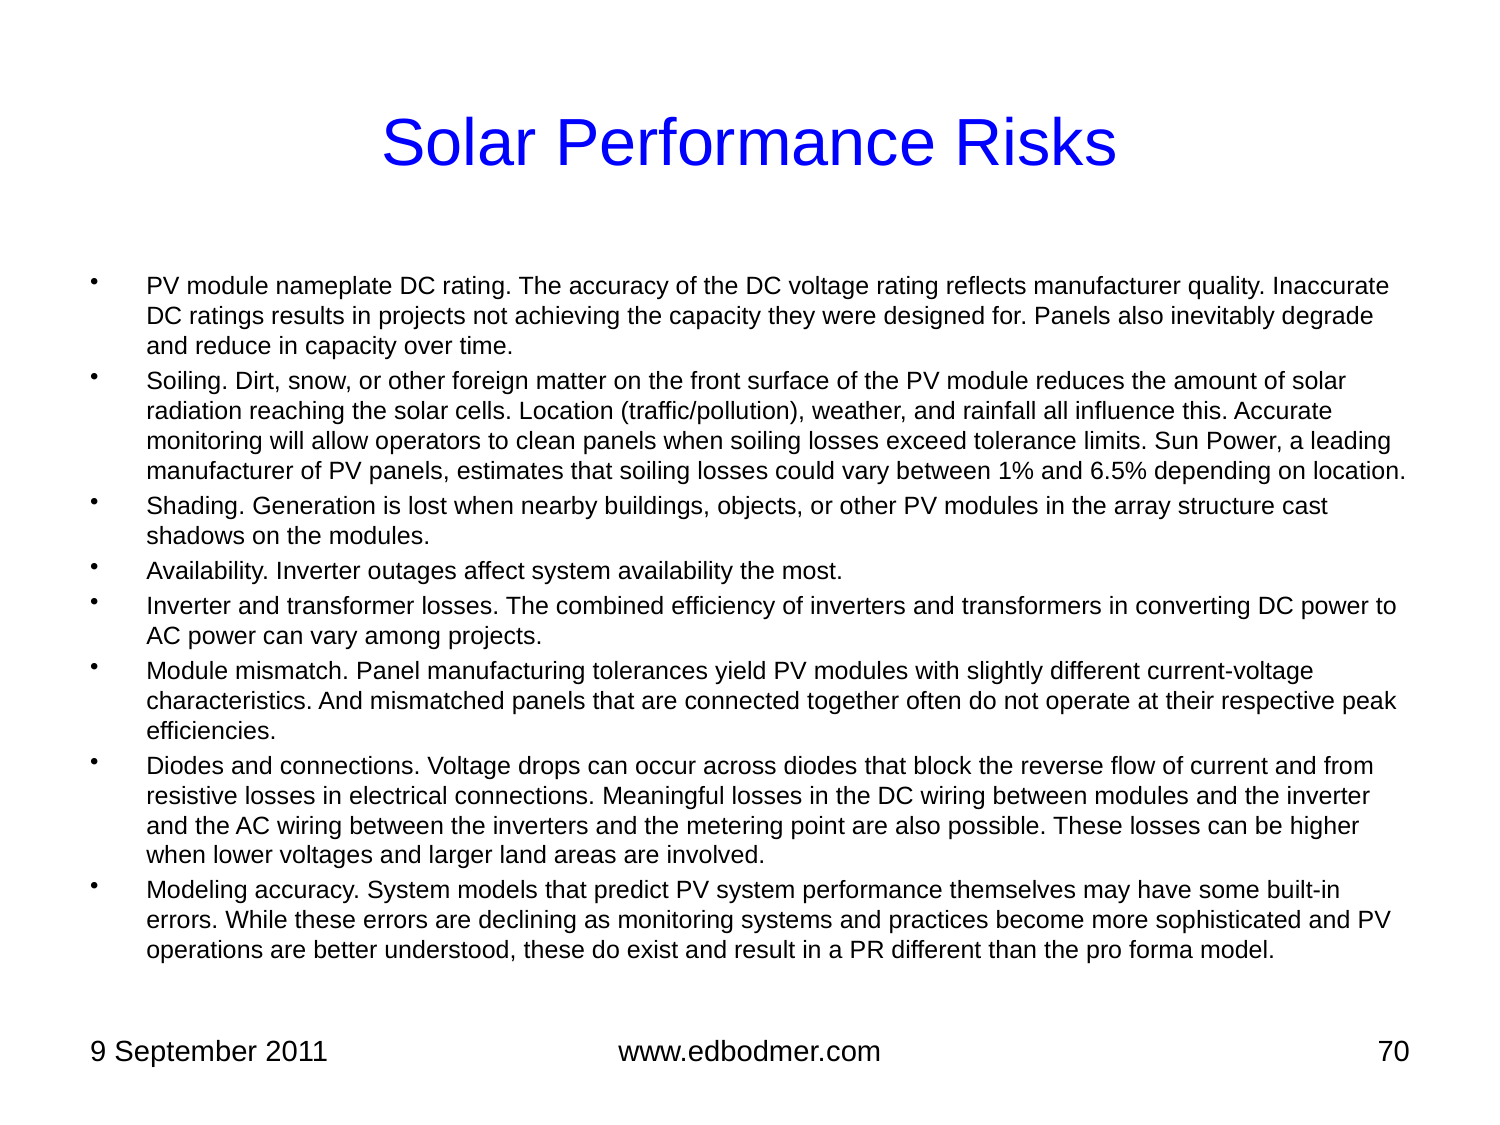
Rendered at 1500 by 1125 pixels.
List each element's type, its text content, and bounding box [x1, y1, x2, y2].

slide_number 70 [1074, 1024, 1426, 1103]
footer www.edbodmer.com [512, 1024, 988, 1103]
list PV module nameplate DC rating. The accuracy of the DC voltage rating reflects manufacturer quality. Inaccurate DC ratings results in projects not achieving the capacity they were designed for. Panels also inevitably degrade and reduce in capacity over time. Soiling. Dirt, snow, or other foreign matter on the front surface of the PV module reduces the amount of solar radiation reaching the solar cells. Location (traffic/pollution), weather, and rainfall all influence this. Accurate monitoring will allow operators to clean panels when soiling losses exceed tolerance limits. Sun Power, a leading manufacturer of PV panels, estimates that soiling losses could vary between 1% and 6.5% depending on location. Shading. Generation is lost when nearby buildings, objects, or other PV modules in the array structure cast shadows on the modules. Availability. Inverter outages affect system availability the most. Inverter and transformer losses. The combined efficiency of inverters and transformers in converting DC power to AC power can vary among projects. Module mismatch. Panel manufacturing tolerances yield PV modules with slightly different current-voltage characteristics. And mismatched panels that are connected together often do not operate at their respective peak efficiencies. Diodes and connections. Voltage drops can occur across diodes that block the reverse flow of current and from resistive losses in electrical connections. Meaningful losses in the DC wiring between modules and the inverter and the AC wiring between the inverters and the metering point are also possible. These losses can be higher when lower voltages and larger land areas are involved. Modeling accuracy. System models that predict PV system performance themselves may have some built-in errors. While these errors are declining as monitoring systems and practices become more sophisticated and PV operations are better understood, these do exist and result in a PR different than the pro forma model. [74, 262, 1426, 1006]
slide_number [74, 1024, 426, 1103]
title Solar Performance Risks [74, 44, 1426, 233]
